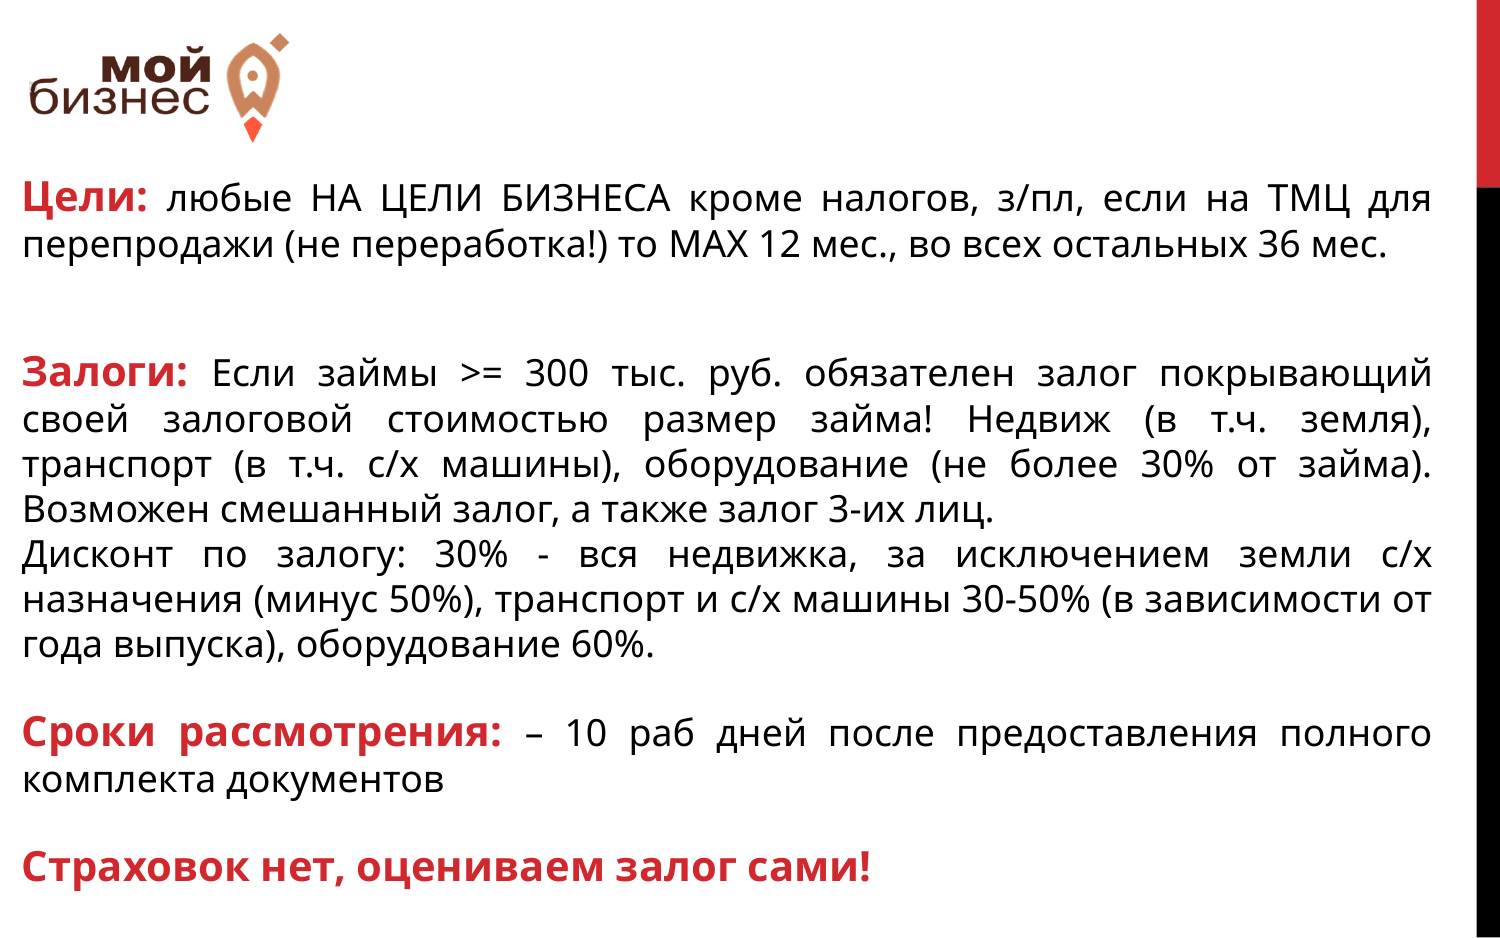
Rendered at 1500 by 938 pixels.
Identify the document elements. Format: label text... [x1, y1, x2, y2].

text_box Цели: любые НА ЦЕЛИ БИЗНЕСА кроме налогов, з/пл, если на ТМЦ для перепродажи (не переработка!) то MAX 12 мес., во всех остальных 36 мес. Залоги: Если займы >= 300 тыс. руб. обязателен залог покрывающий своей залоговой стоимостью размер займа! Недвиж (в т.ч. земля), транспорт (в т.ч. с/х машины), оборудование (не более 30% от займа). Возможен смешанный залог, а также залог 3-их лиц. Дисконт по залогу: 30% - вся недвижка, за исключением земли с/х назначения (минус 50%), транспорт и с/х машины 30-50% (в зависимости от года выпуска), оборудование 60%. Сроки рассмотрения: – 10 раб дней после предоставления полного комплекта документов Страховок нет, оцениваем залог сами! [7, 162, 1449, 897]
picture [28, 19, 302, 155]
